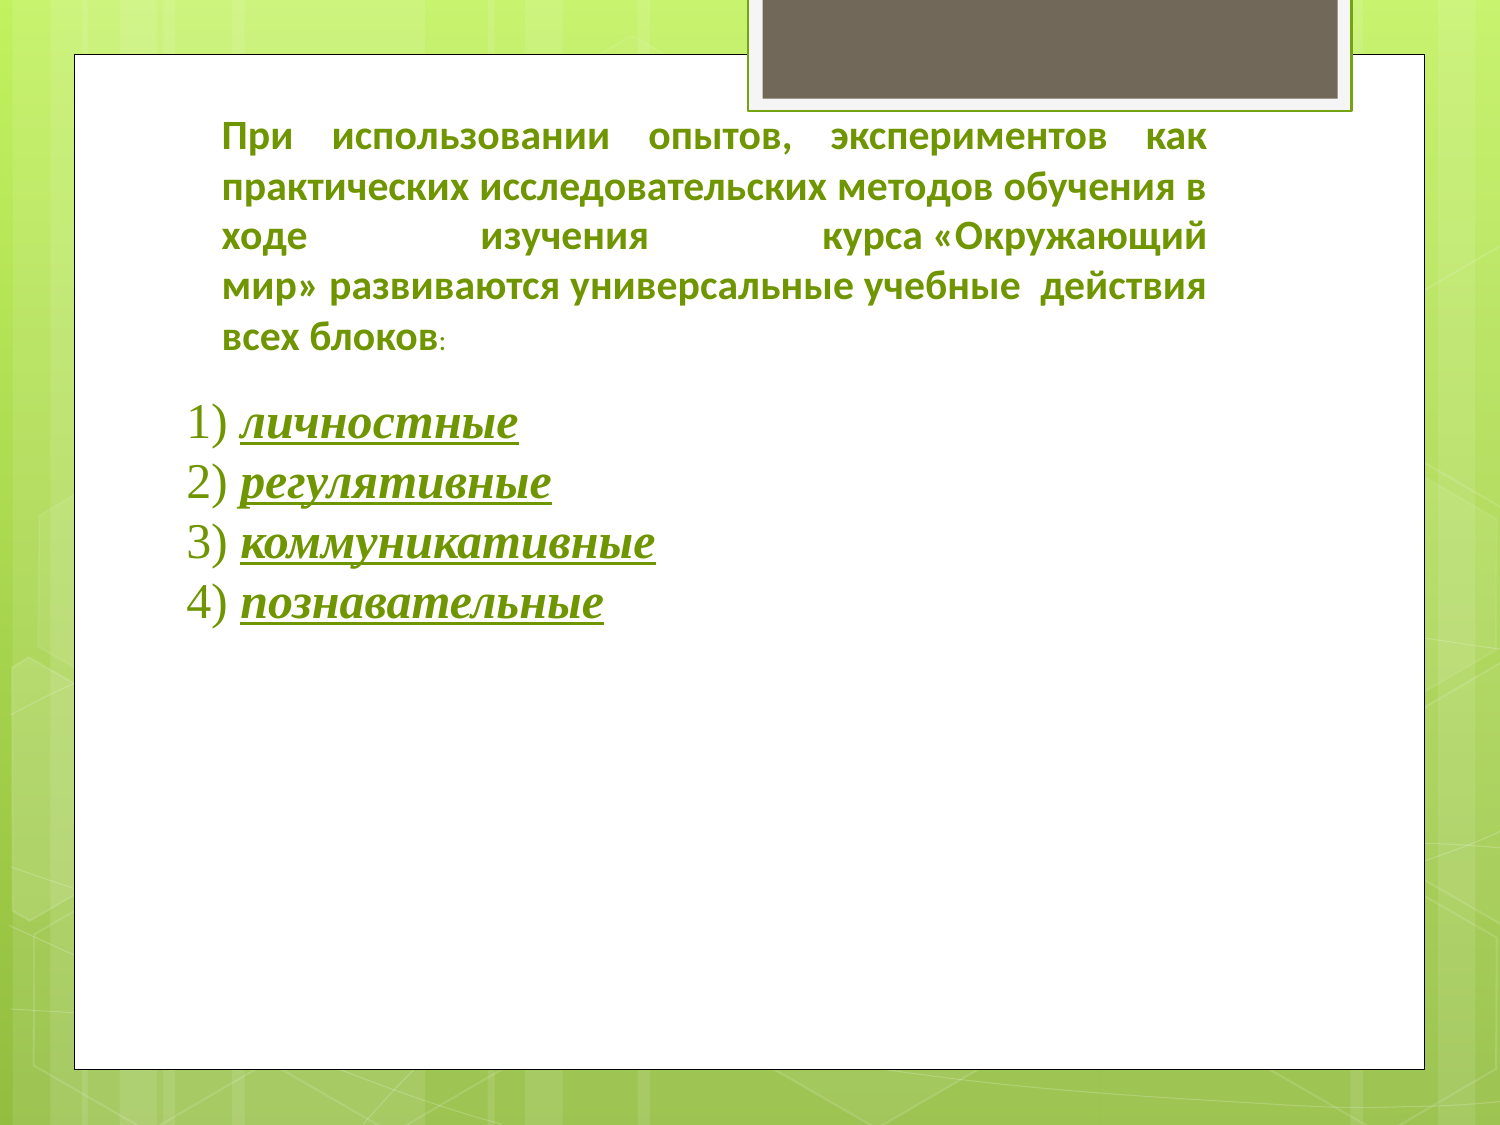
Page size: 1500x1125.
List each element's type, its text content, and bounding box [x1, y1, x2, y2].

list 1) личностные 2) регулятивные 3) коммуникативные 4) познавательные [171, 381, 1283, 957]
text_box При использовании опытов, экспериментов как практических исследовательских методов обучения в ходе изучения курса «Окружающий мир» развиваются универсальные учебные действия всех блоков: [206, 100, 1223, 366]
